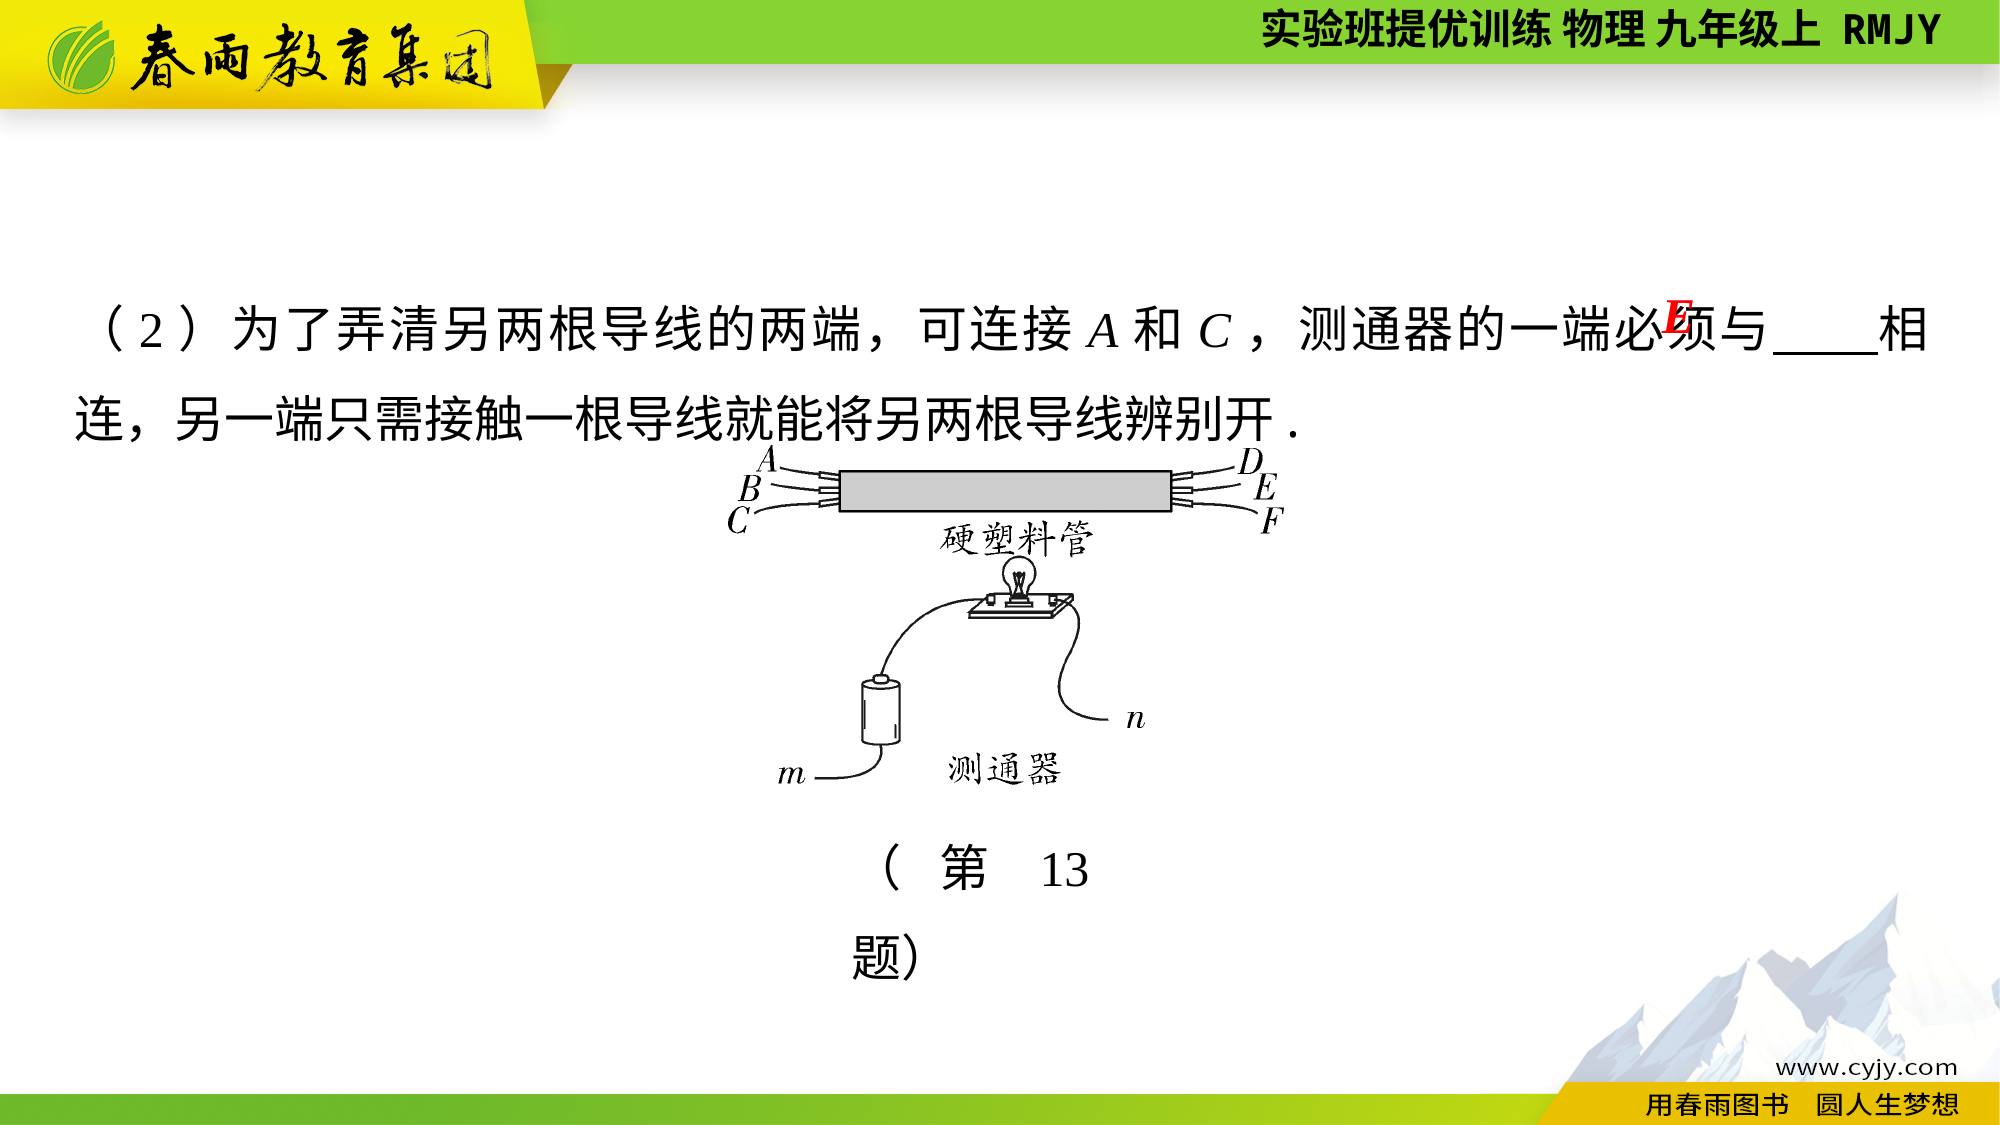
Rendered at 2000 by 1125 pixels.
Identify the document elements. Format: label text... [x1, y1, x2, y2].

text_box E [1647, 275, 1711, 351]
list （2）为了弄清另两根导线的两端，可连接A和C，测通器的一端必须与 相连，另一端只需接触一根导线就能将另两根导线辨别开. [59, 260, 1944, 458]
picture [0, 0, 2000, 1125]
text_box （第13题） [836, 798, 1117, 904]
